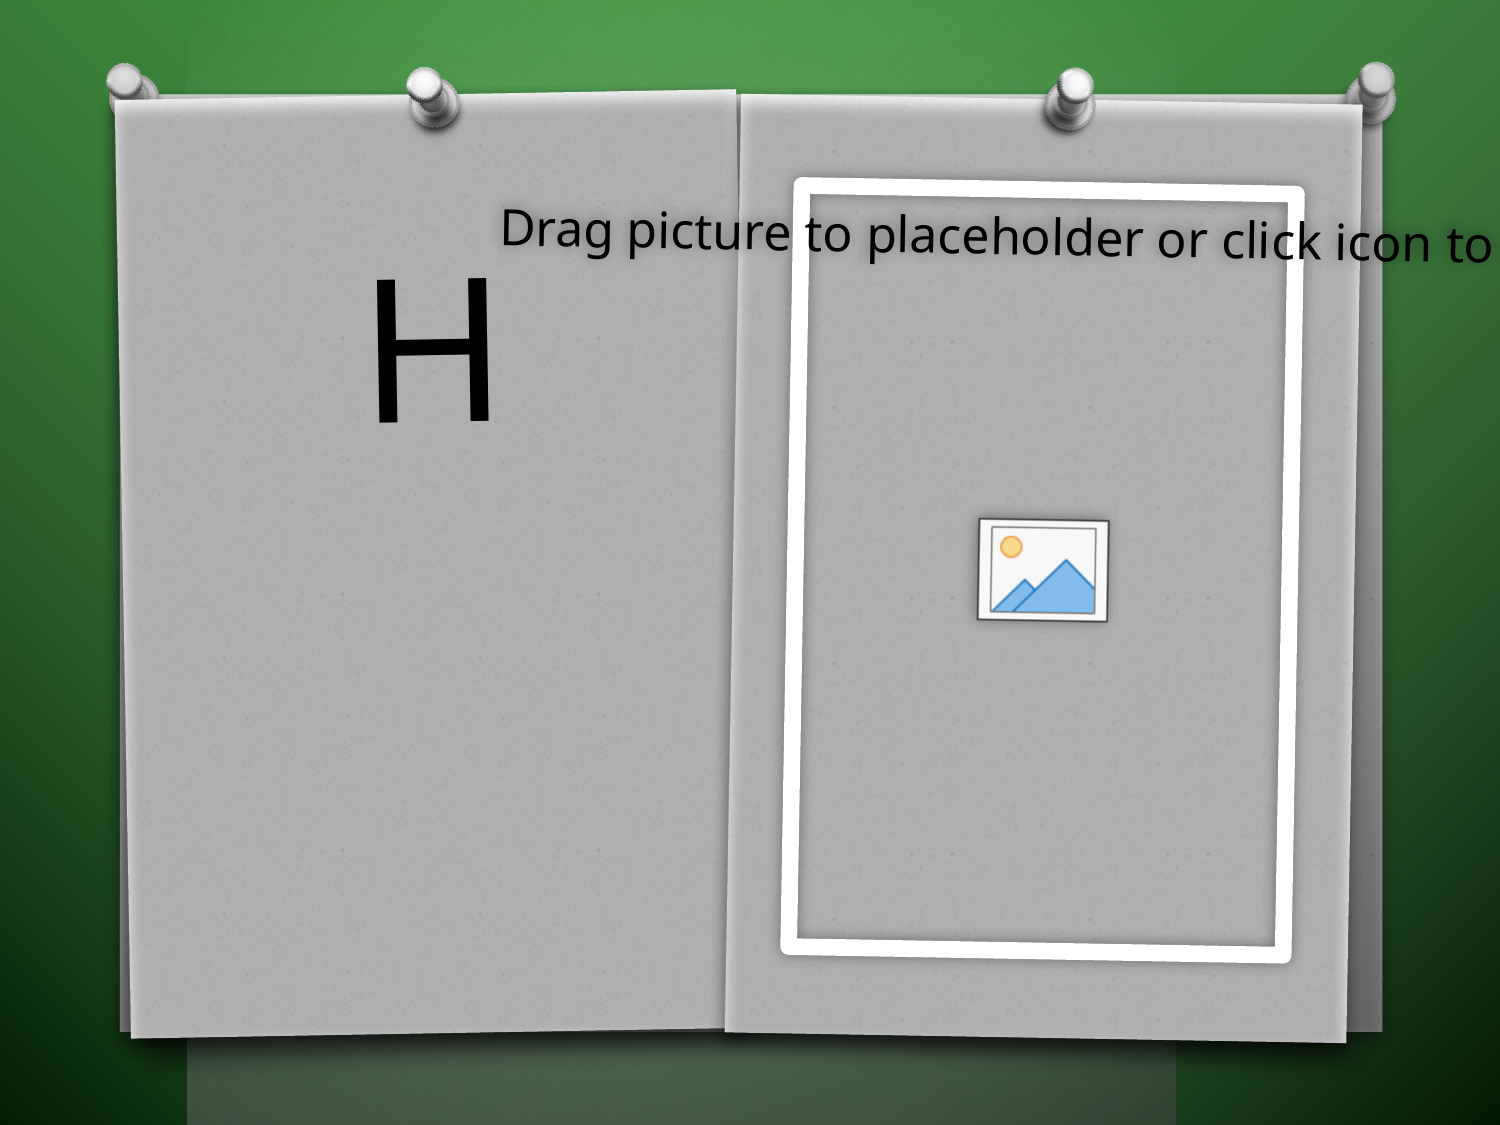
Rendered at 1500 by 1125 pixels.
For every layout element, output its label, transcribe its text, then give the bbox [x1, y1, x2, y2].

title H [179, 222, 687, 475]
picture [375, 33, 497, 157]
picture [1016, 41, 1138, 162]
picture [803, 197, 1282, 943]
